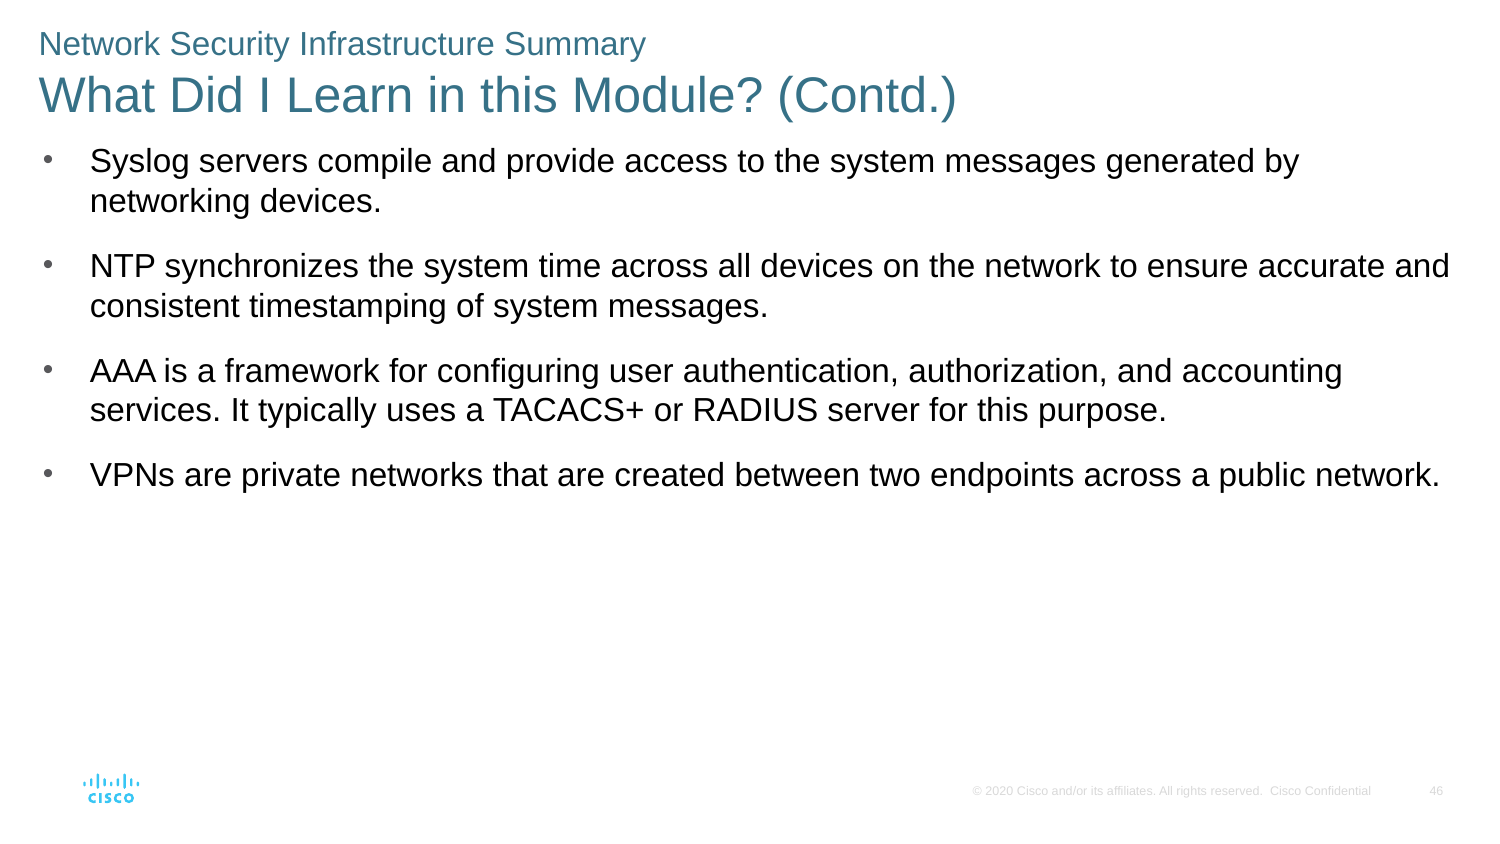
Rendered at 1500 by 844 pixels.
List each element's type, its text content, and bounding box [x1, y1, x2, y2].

text_box Network Security Infrastructure Summary What Did I Learn in this Module? (Contd.) [23, 10, 1500, 135]
list Syslog servers compile and provide access to the system messages generated by networking devices. NTP synchronizes the system time across all devices on the network to ensure accurate and consistent timestamping of system messages. AAA is a framework for configuring user authentication, authorization, and accounting services. It typically uses a TACACS+ or RADIUS server for this purpose. VPNs are private networks that are created between two endpoints across a public network. [27, 131, 1487, 770]
